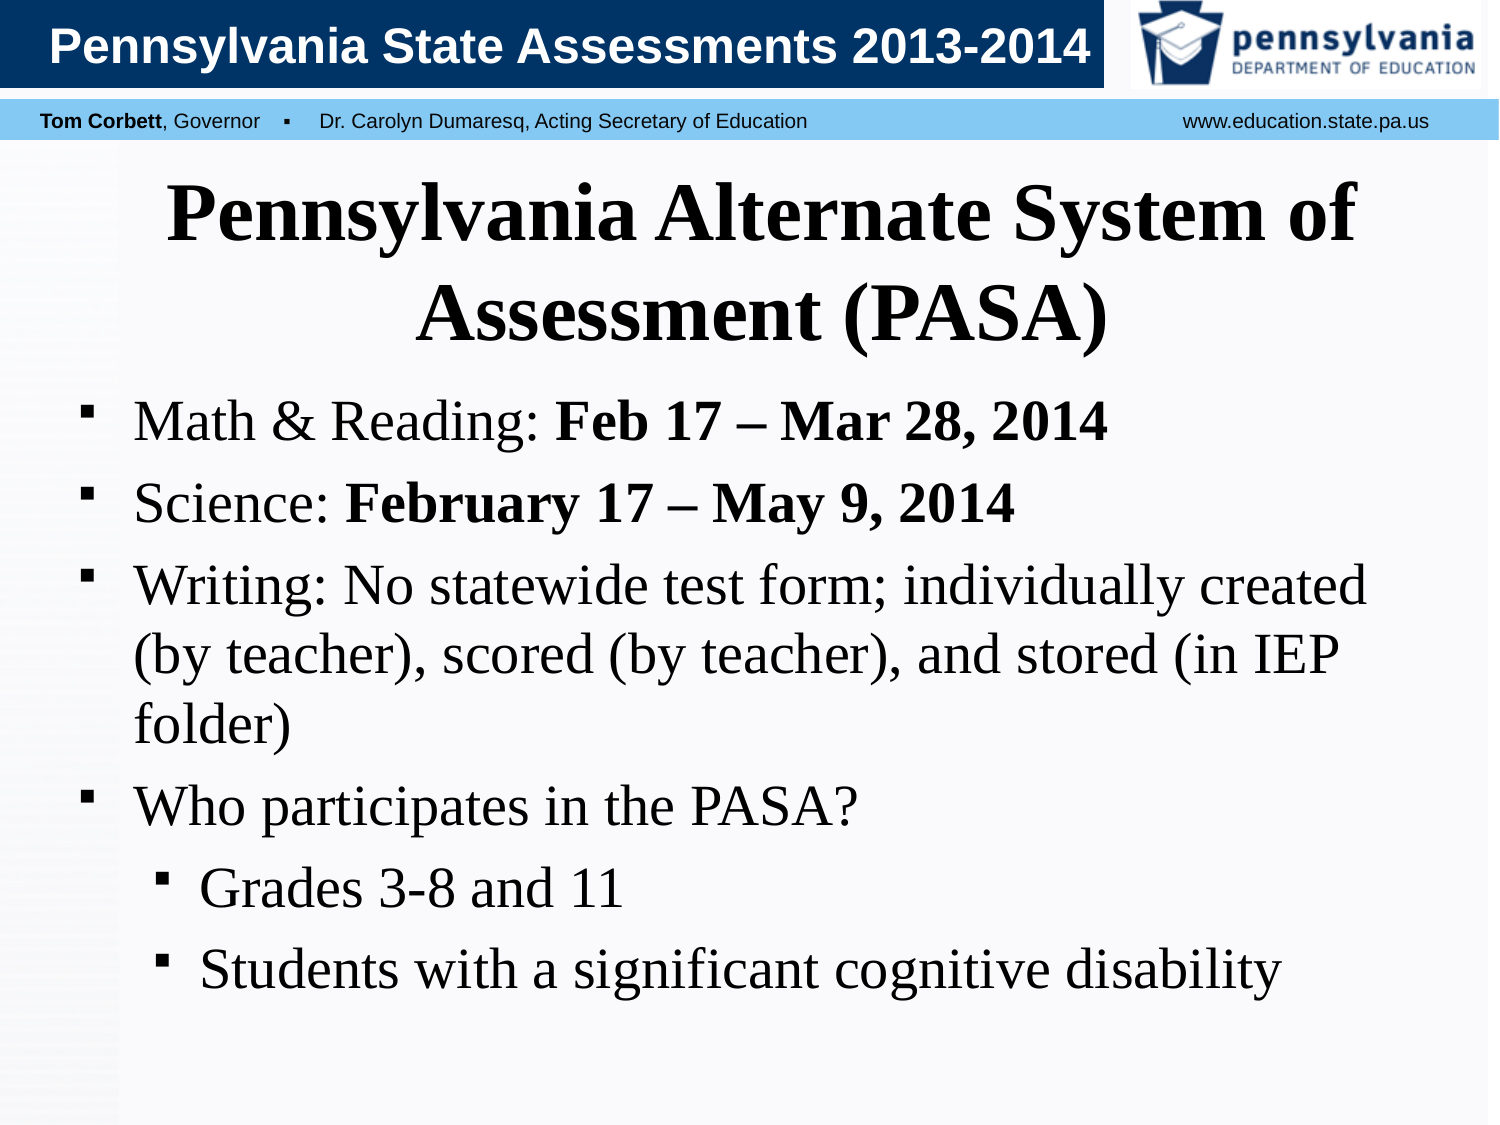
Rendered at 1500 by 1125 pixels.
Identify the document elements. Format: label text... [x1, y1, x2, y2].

title Pennsylvania Alternate System of Assessment (PASA) [124, 199, 1401, 316]
picture [0, 140, 1488, 1125]
list Math & Reading: Feb 17 – Mar 28, 2014 Science: February 17 – May 9, 2014 Writing: No statewide test form; individually created (by teacher), scored (by teacher), and stored (in IEP folder) Who participates in the PASA? Grades 3-8 and 11 Students with a significant cognitive disability [62, 375, 1413, 1075]
picture [0, 0, 1488, 99]
